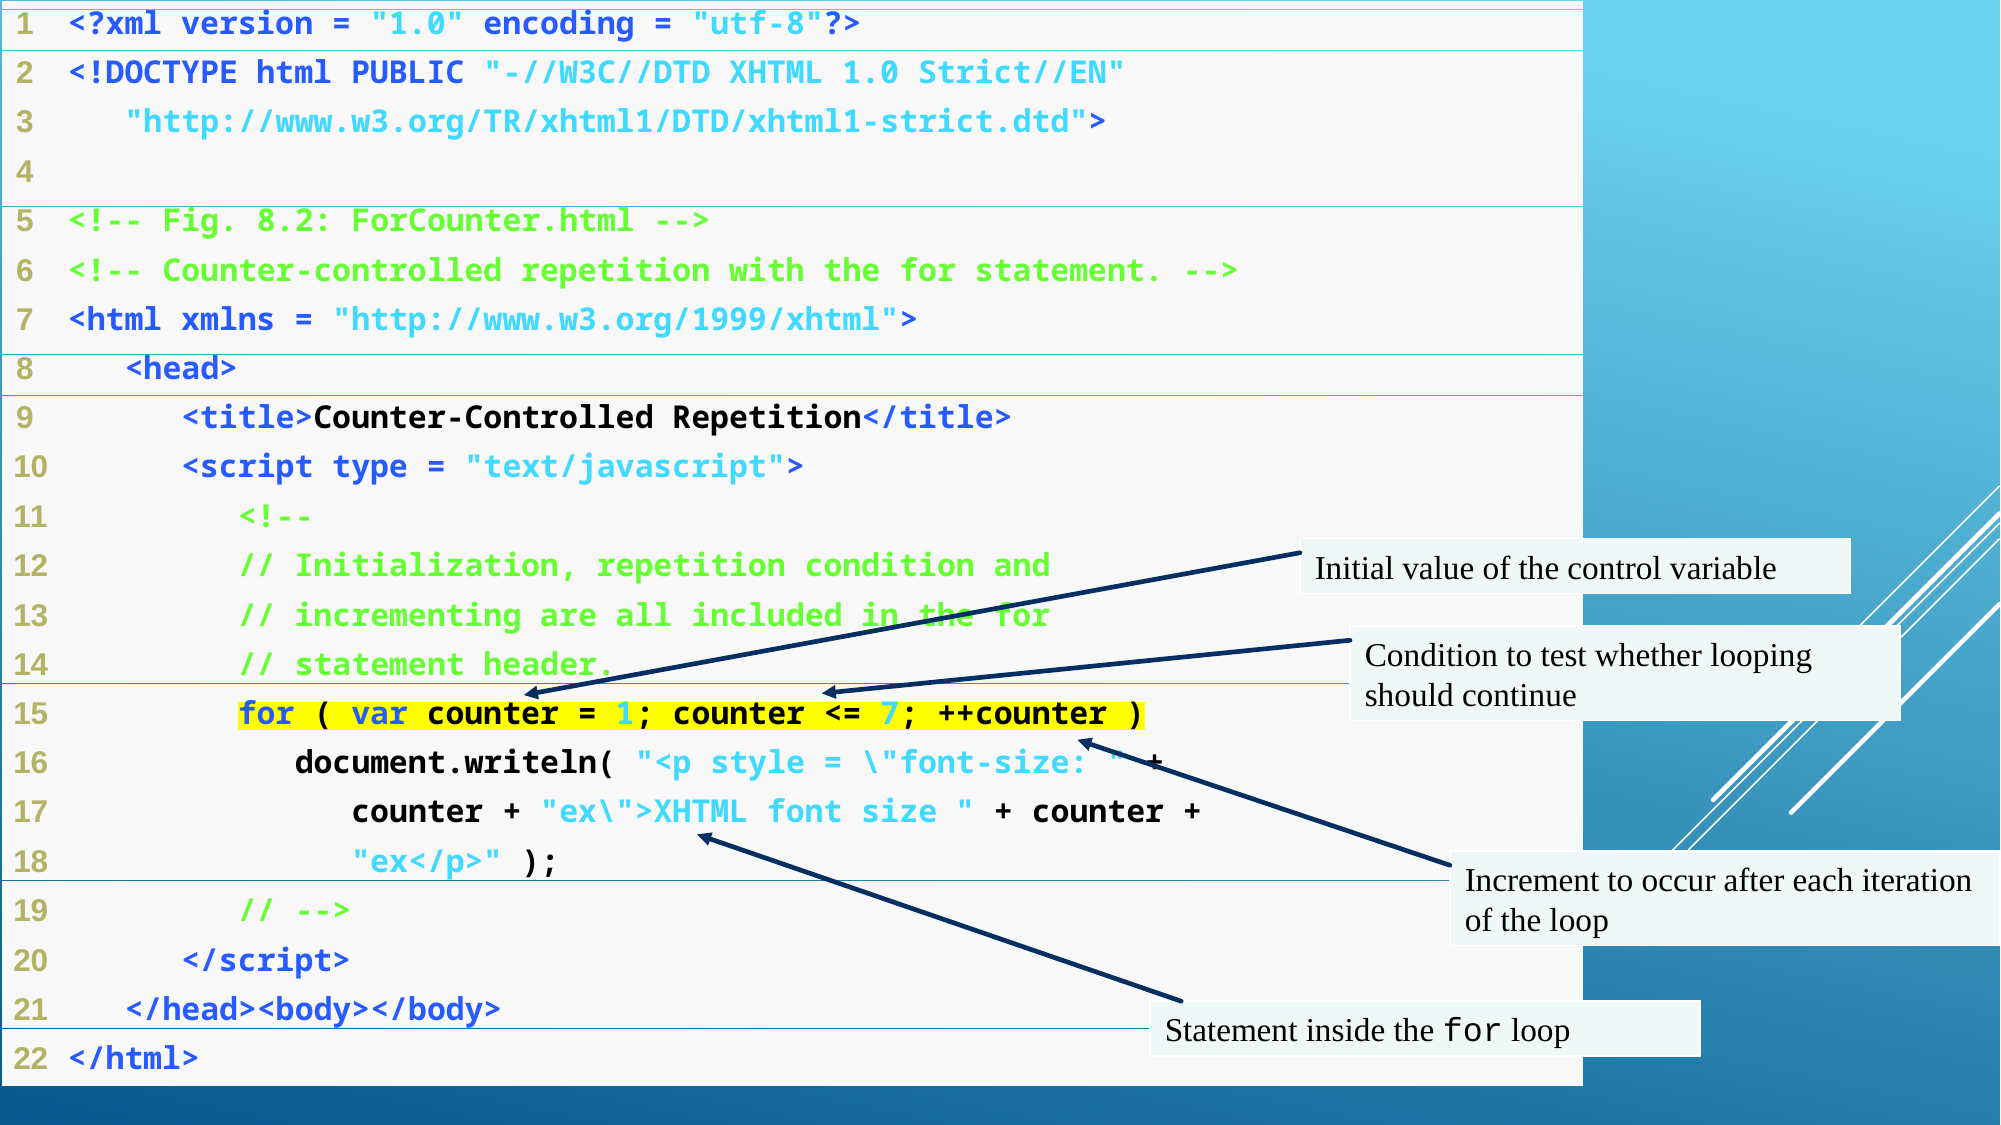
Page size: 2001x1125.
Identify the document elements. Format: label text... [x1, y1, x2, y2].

text_box Increment to occur after each iteration of the loop [1707, 851, 2000, 946]
text_box Condition to test whether looping should continue [1707, 626, 1900, 721]
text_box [0, 0, 1707, 1125]
text_box Initial value of the control variable [1707, 538, 1850, 594]
